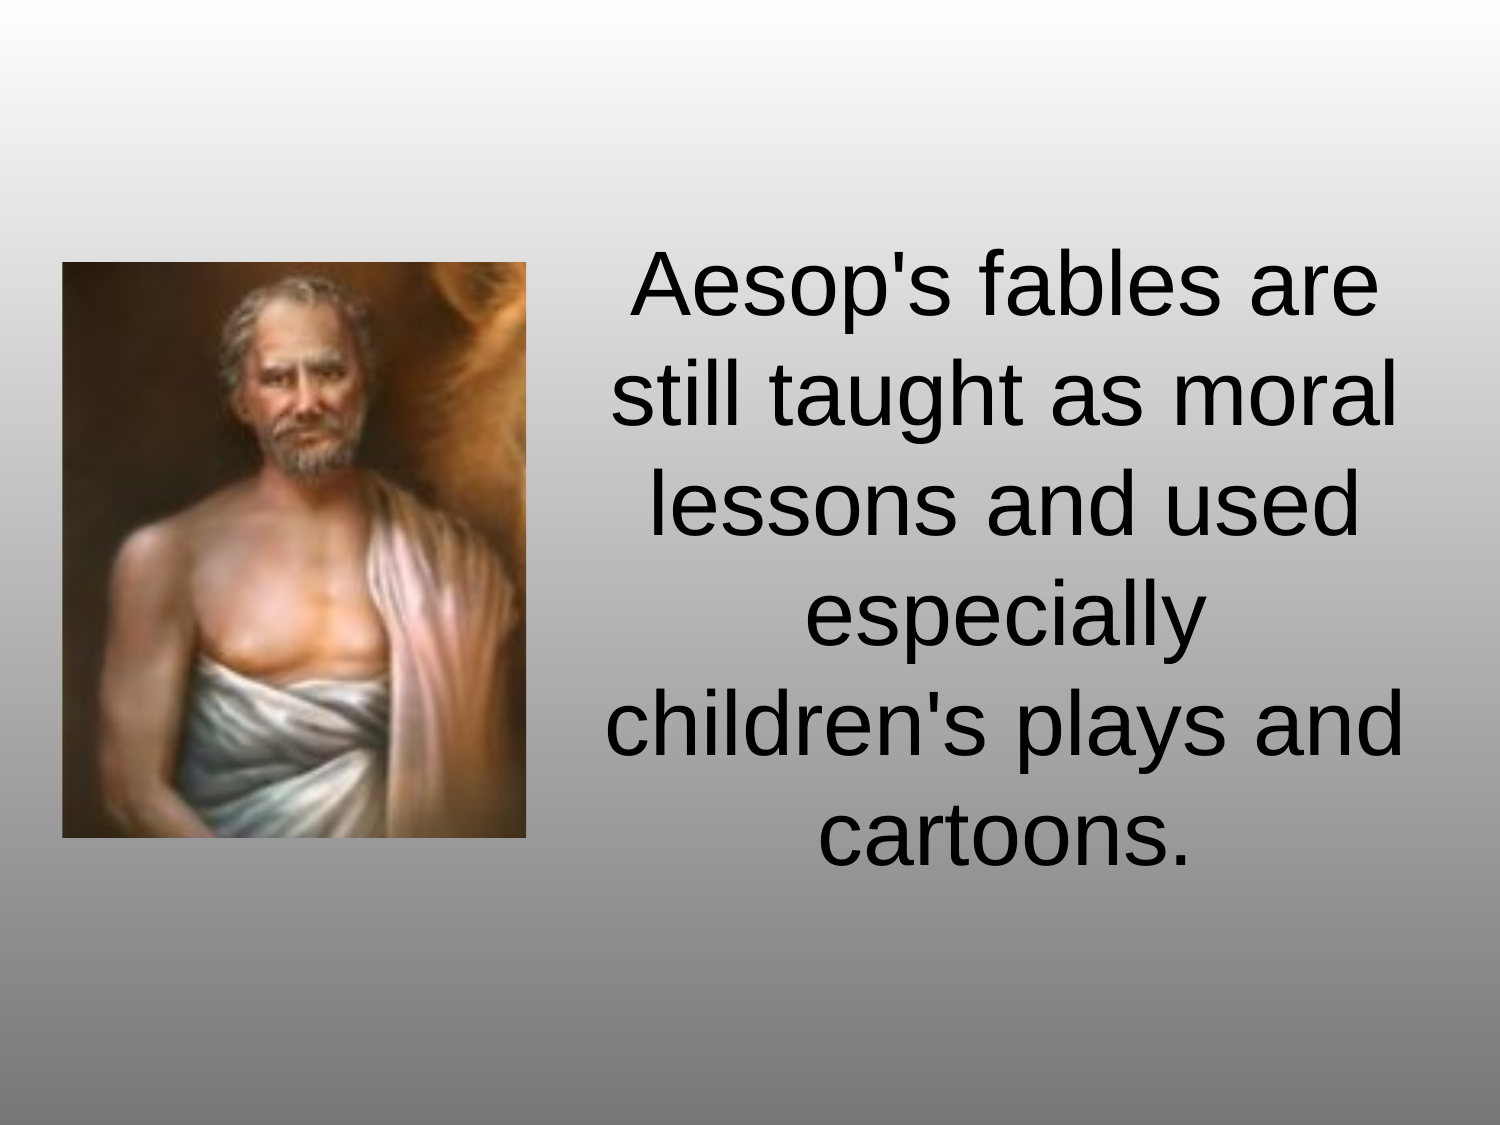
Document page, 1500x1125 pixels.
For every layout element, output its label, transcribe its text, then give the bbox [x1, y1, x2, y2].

title Aesop's fables are still taught as moral lessons and used especially children's plays and cartoons. [587, 44, 1426, 1063]
picture [62, 262, 527, 838]
